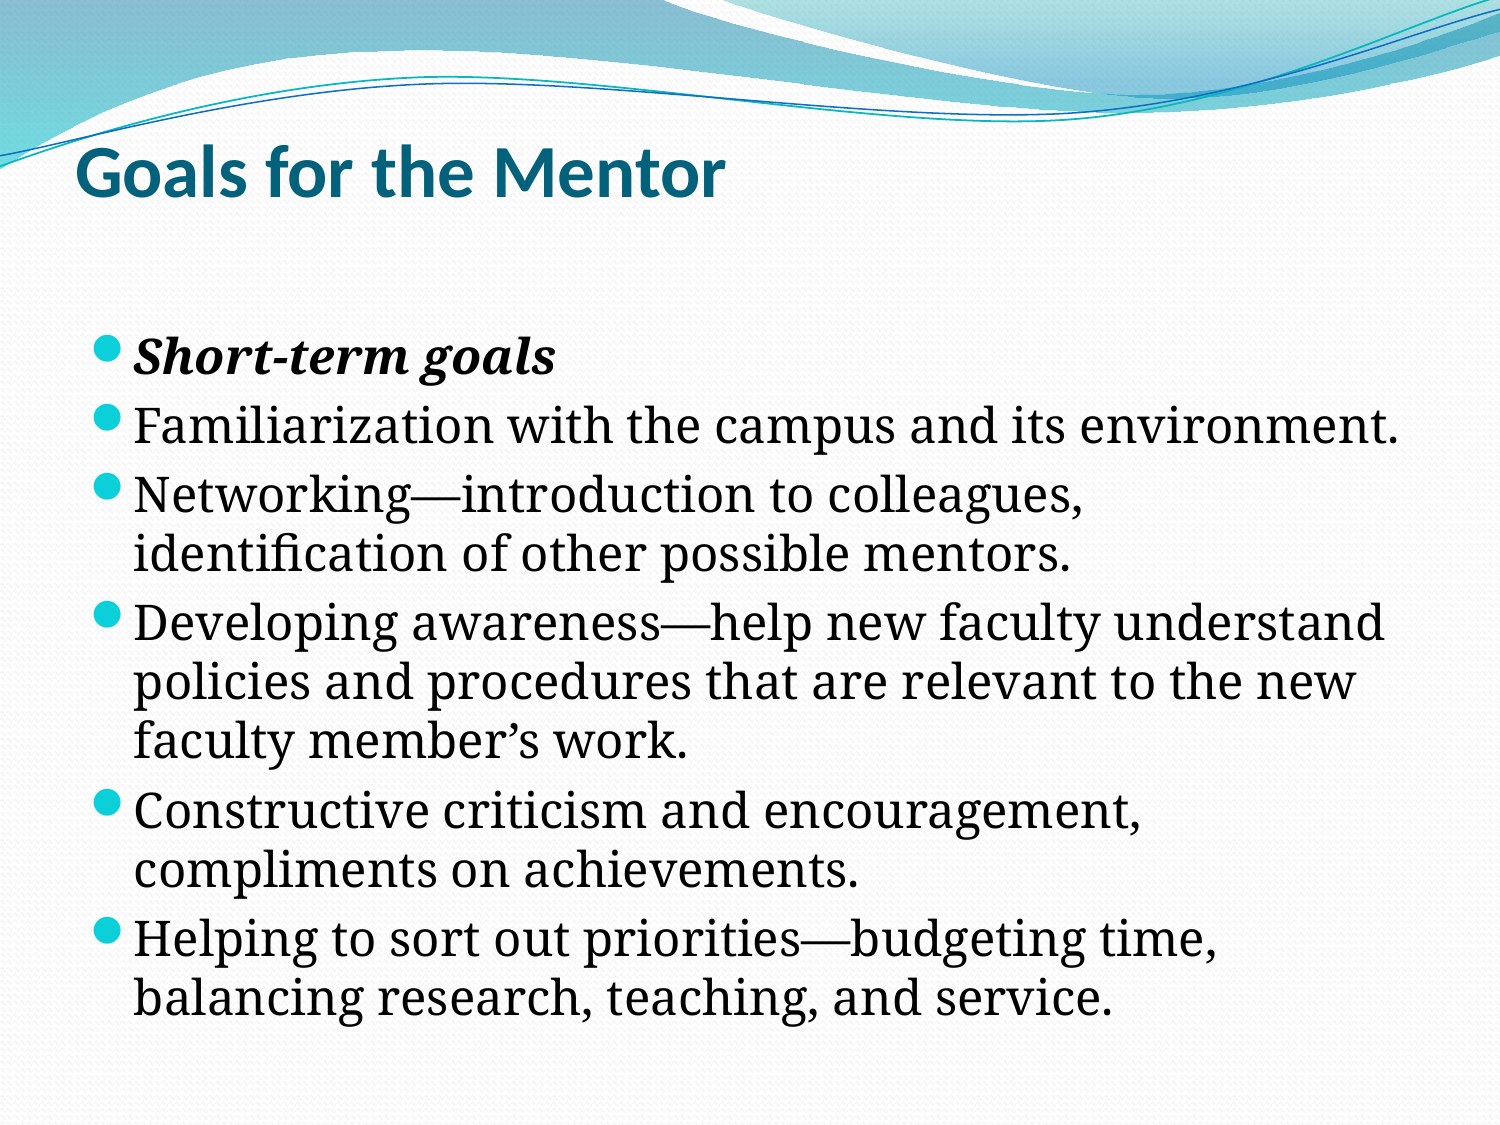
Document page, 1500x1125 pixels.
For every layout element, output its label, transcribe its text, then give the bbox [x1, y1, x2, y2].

title Goals for the Mentor [75, 115, 1425, 303]
list Short-term goals Familiarization with the campus and its environment. Networking—introduction to colleagues, identification of other possible mentors. Developing awareness—help new faculty understand policies and procedures that are relevant to the new faculty member’s work. Constructive criticism and encouragement, compliments on achievements. Helping to sort out priorities—budgeting time, balancing research, teaching, and service. [75, 317, 1425, 1038]
